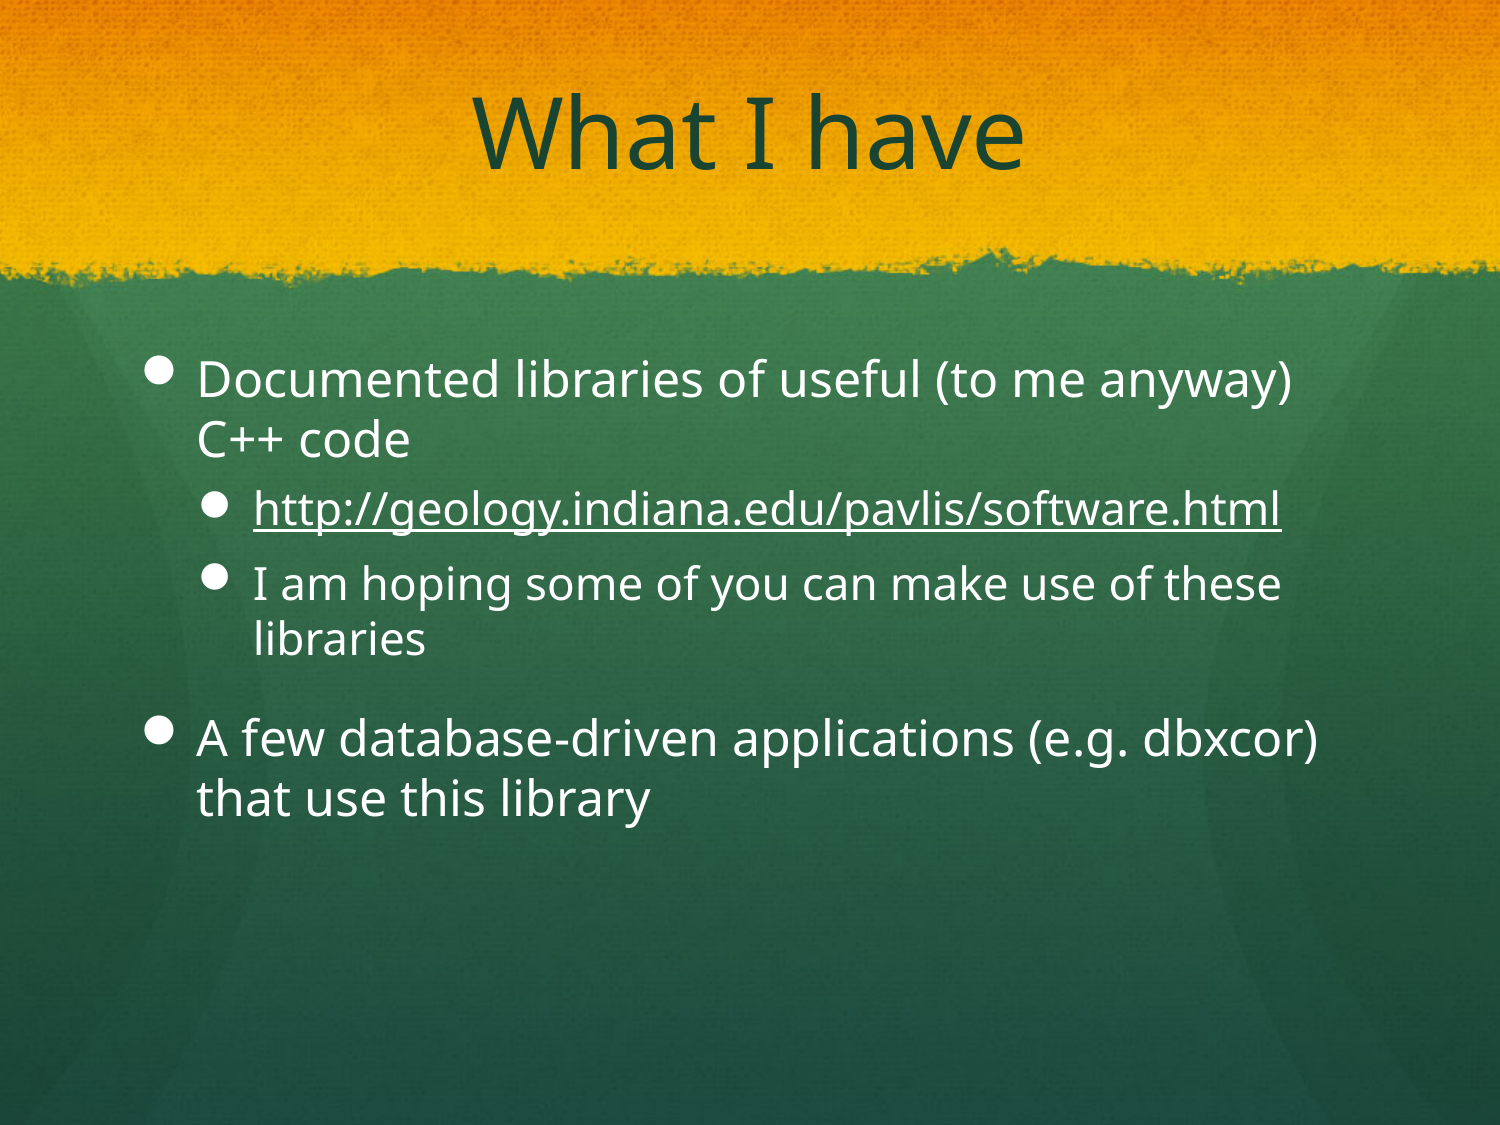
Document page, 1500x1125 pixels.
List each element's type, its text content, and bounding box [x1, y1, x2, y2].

picture [0, 0, 1500, 1125]
title What I have [125, 13, 1375, 246]
list Documented libraries of useful (to me anyway) C++ code http://geology.indiana.edu/pavlis/software.html I am hoping some of you can make use of these libraries A few database-driven applications (e.g. dbxcor) that use this library [125, 339, 1375, 1026]
